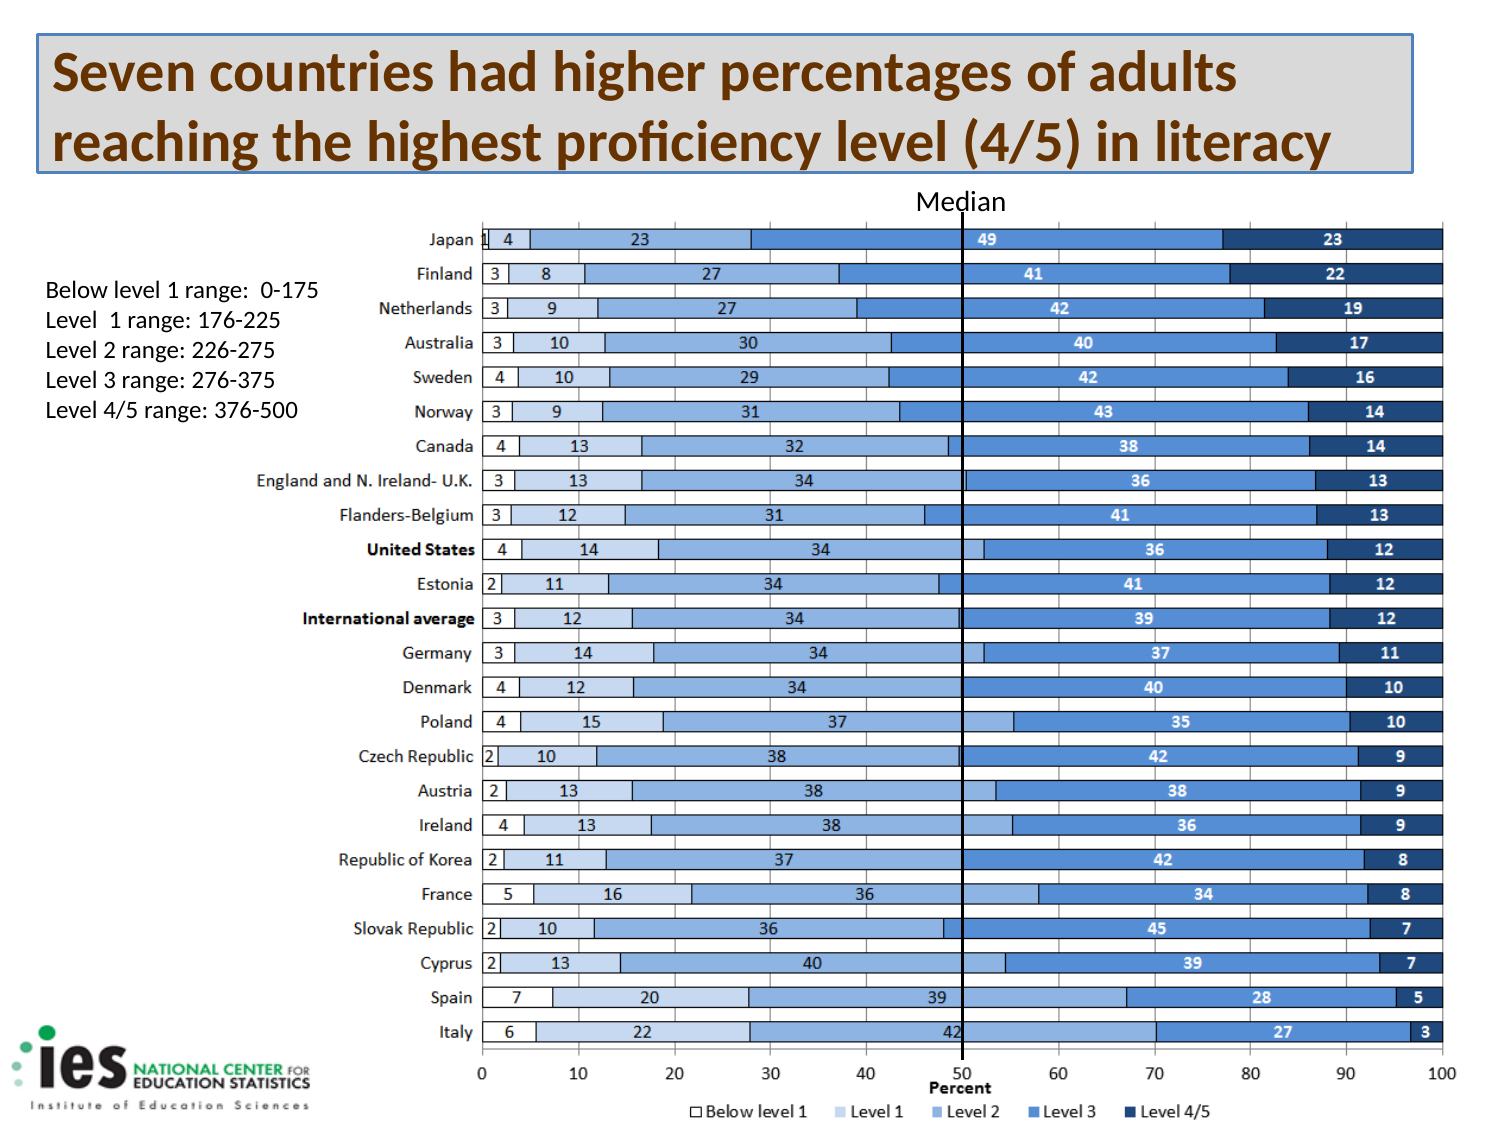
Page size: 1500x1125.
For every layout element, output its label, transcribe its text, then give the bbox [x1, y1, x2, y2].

text_box Below level 1 range: 0-175 Level 1 range: 176-225 Level 2 range: 226-275 Level 3 range: 276-375 Level 4/5 range: 376-500 [30, 266, 248, 431]
text_box Median [900, 175, 1022, 210]
picture [0, 212, 1466, 1125]
text_box Seven countries had higher percentages of adults reaching the highest proficiency level (4/5) in literacy [37, 34, 1413, 173]
